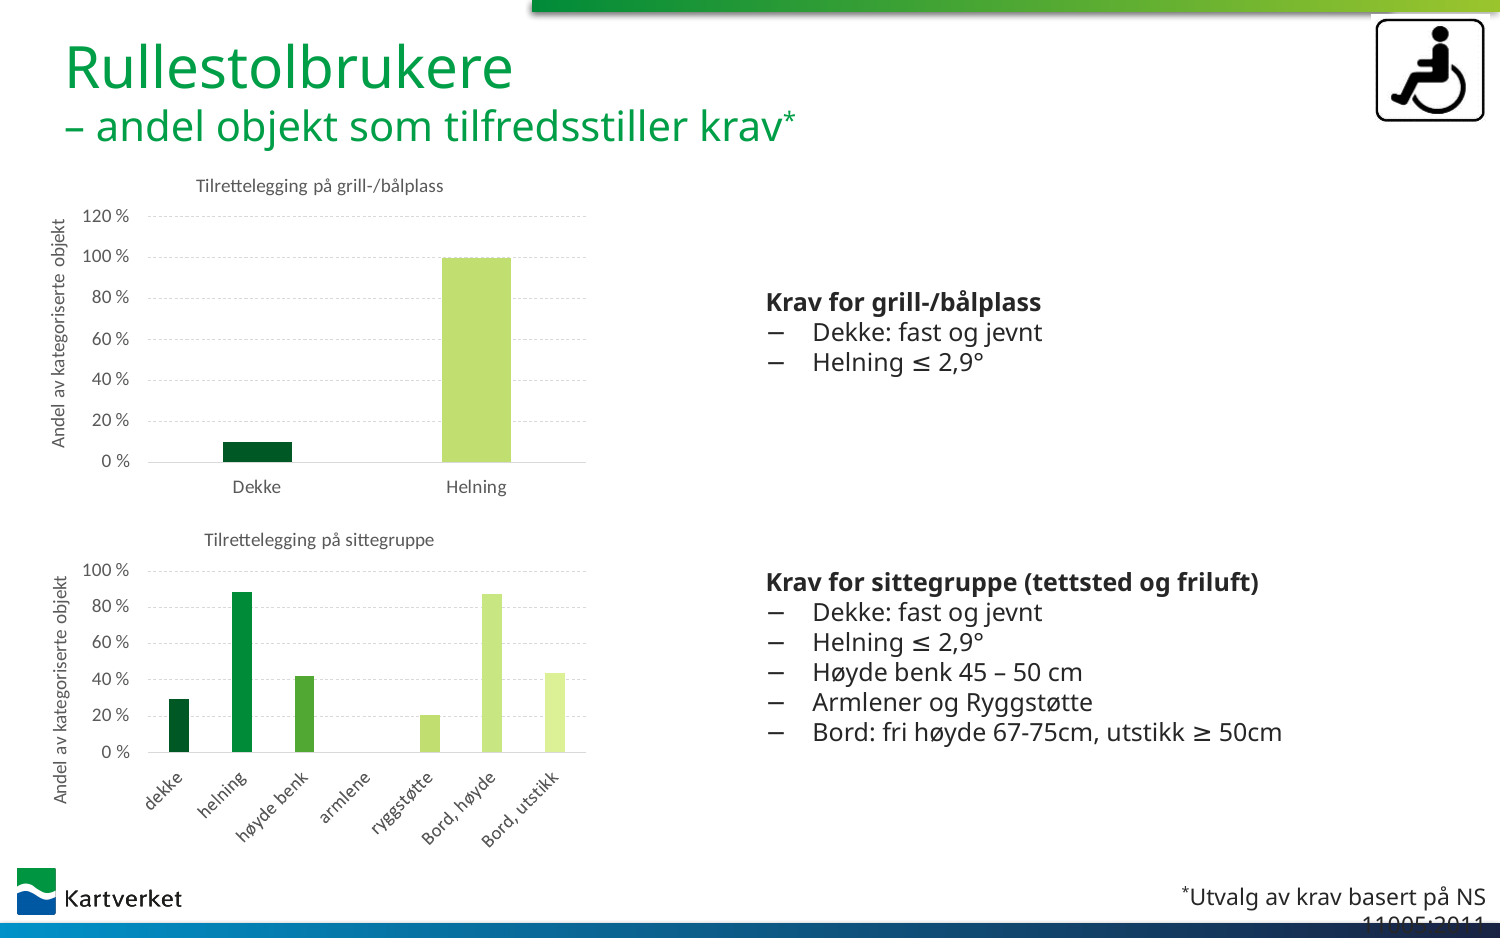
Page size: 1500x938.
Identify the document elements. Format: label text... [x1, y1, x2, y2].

picture [41, 520, 597, 859]
text_box Rullestolbrukere – andel objekt som tilfredsstiller krav* [49, 14, 1431, 158]
text_box Krav for grill-/bålplass Dekke: fast og jevnt Helning ≤ 2,9° [750, 279, 1452, 384]
picture [1371, 13, 1491, 127]
text_box Krav for sittegruppe (tettsted og friluft) Dekke: fast og jevnt Helning ≤ 2,9° Høyde benk 45 – 50 cm Armlener og Ryggstøtte Bord: fri høyde 67-75cm, utstikk ≥ 50cm [750, 559, 1500, 754]
picture [41, 166, 597, 505]
text_box *Utvalg av krav basert på NS 11005:2011 [1068, 873, 1500, 938]
